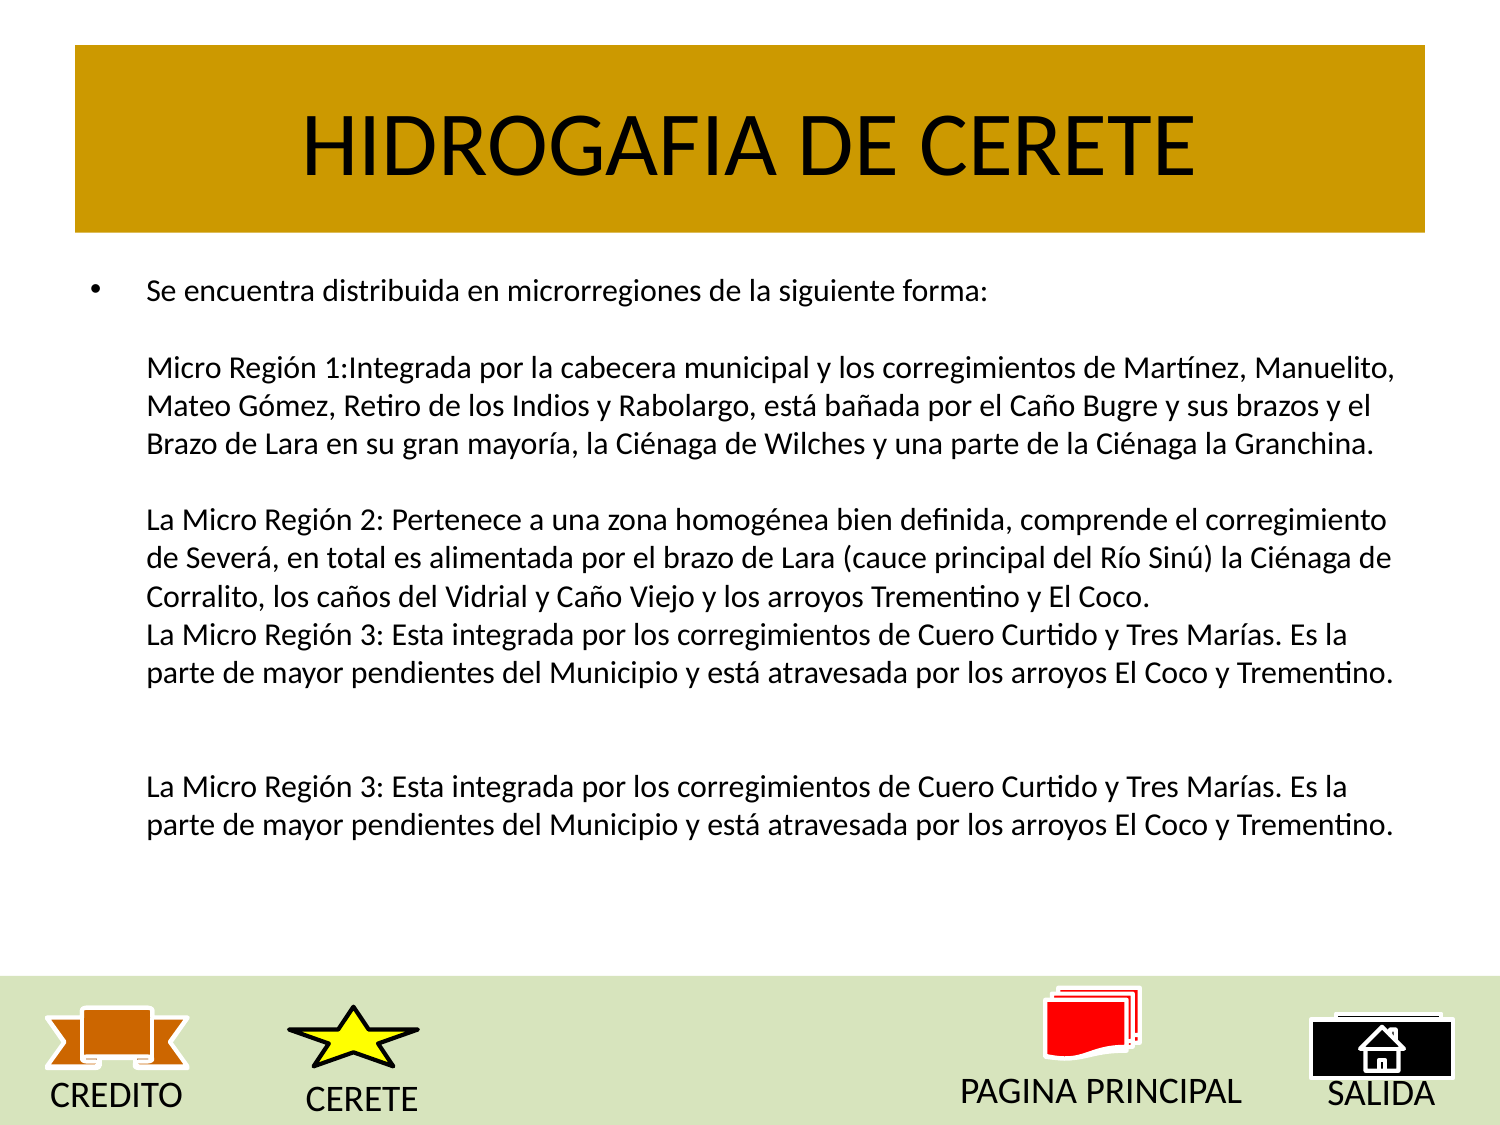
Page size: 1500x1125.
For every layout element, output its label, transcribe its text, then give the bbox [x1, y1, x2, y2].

text_box [1083, 1037, 1142, 1059]
text_box [1334, 1012, 1443, 1017]
text_box [1368, 1051, 1396, 1068]
text_box SALIDA [1312, 1060, 1465, 1121]
text_box CERETE [246, 1066, 479, 1125]
title HIDROGAFIA DE CERETE [75, 45, 1425, 233]
text_box [1309, 1017, 1455, 1080]
text_box [0, 974, 1500, 1125]
list Se encuentra distribuida en microrregiones de la siguiente forma: Micro Región 1:Integrada por la cabecera municipal y los corregimientos de Martínez, Manuelito, Mateo Gómez, Retiro de los Indios y Rabolargo, está bañada por el Caño Bugre y sus brazos y el Brazo de Lara en su gran mayoría, la Ciénaga de Wilches y una parte de la Ciénaga la Granchina. La Micro Región 2: Pertenece a una zona homogénea bien definida, comprende el corregimiento de Severá, en total es alimentada por el brazo de Lara (cauce principal del Río Sinú) la Ciénaga de Corralito, los caños del Vidrial y Caño Viejo y los arroyos Trementino y El Coco. La Micro Región 3: Esta integrada por los corregimientos de Cuero Curtido y Tres Marías. Es la parte de mayor pendientes del Municipio y está atravesada por los arroyos El Coco y Trementino. La Micro Región 3: Esta integrada por los corregimientos de Cuero Curtido y Tres Marías. Es la parte de mayor pendientes del Municipio y está atravesada por los arroyos El Coco y Trementino. [75, 262, 1425, 974]
text_box [45, 1005, 190, 1069]
text_box [1043, 985, 1142, 1061]
text_box [286, 1004, 420, 1069]
text_box PAGINA PRINCIPAL [945, 1058, 1274, 1119]
text_box CREDITO [35, 1062, 235, 1123]
